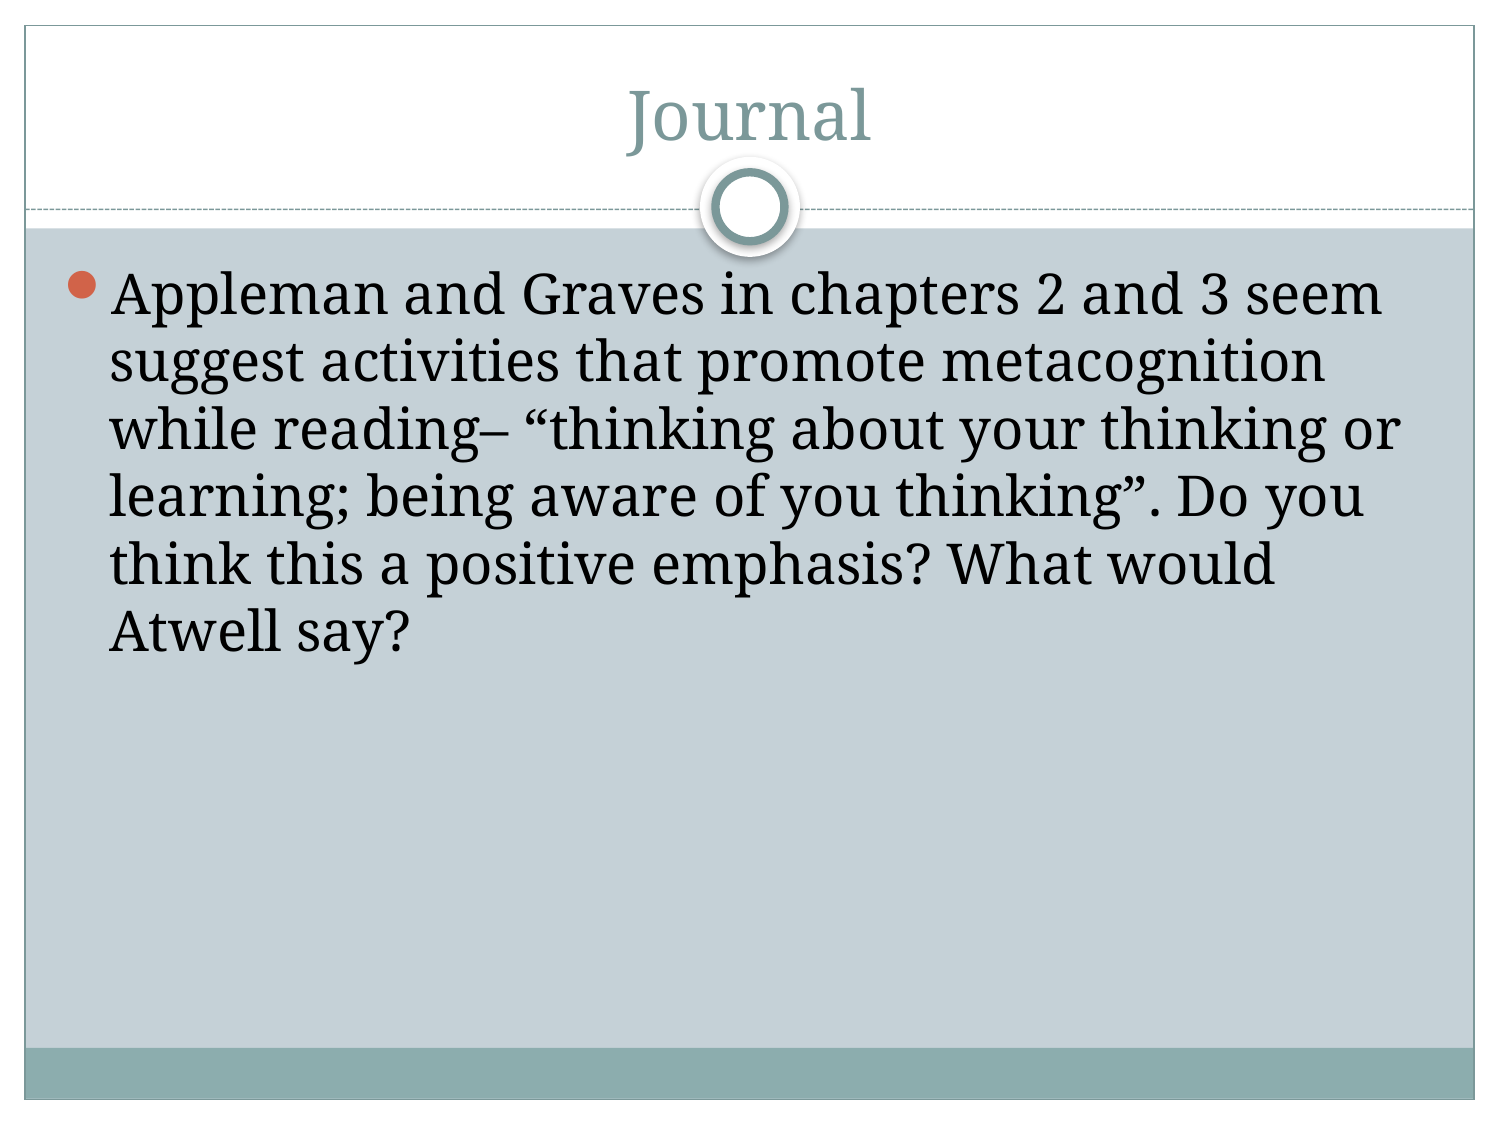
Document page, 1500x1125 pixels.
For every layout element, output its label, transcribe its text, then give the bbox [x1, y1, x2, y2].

list Appleman and Graves in chapters 2 and 3 seem suggest activities that promote metacognition while reading– “thinking about your thinking or learning; being aware of you thinking”. Do you think this a positive emphasis? What would Atwell say? [49, 250, 1445, 1001]
title Journal [49, 37, 1450, 162]
